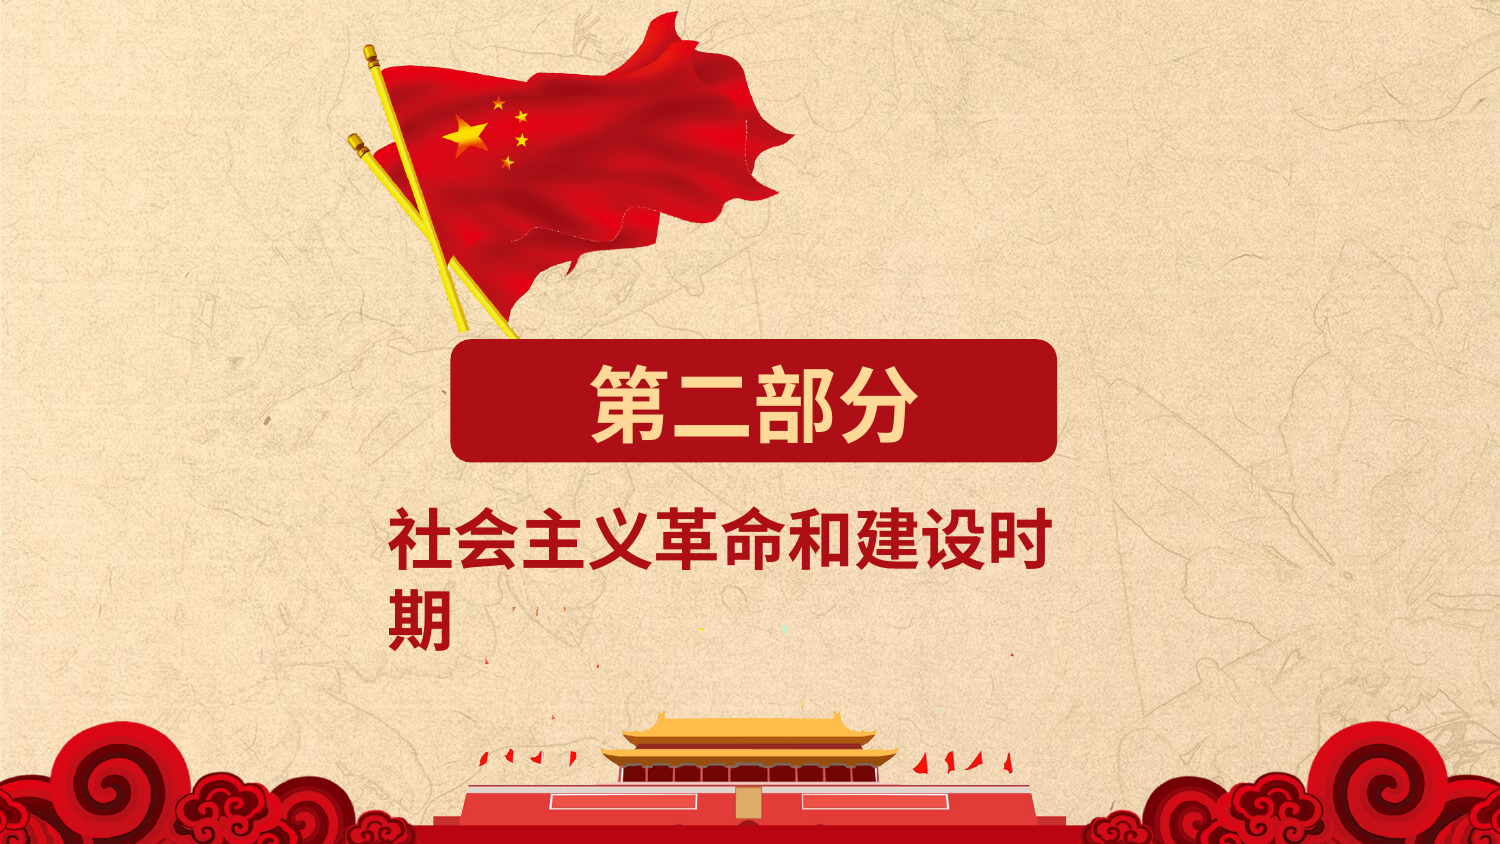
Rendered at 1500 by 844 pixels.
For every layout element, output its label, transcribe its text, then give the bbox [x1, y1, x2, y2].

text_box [450, 338, 1058, 463]
picture [0, 0, 1500, 844]
text_box 社会主义革命和建设时期 [375, 492, 1132, 664]
